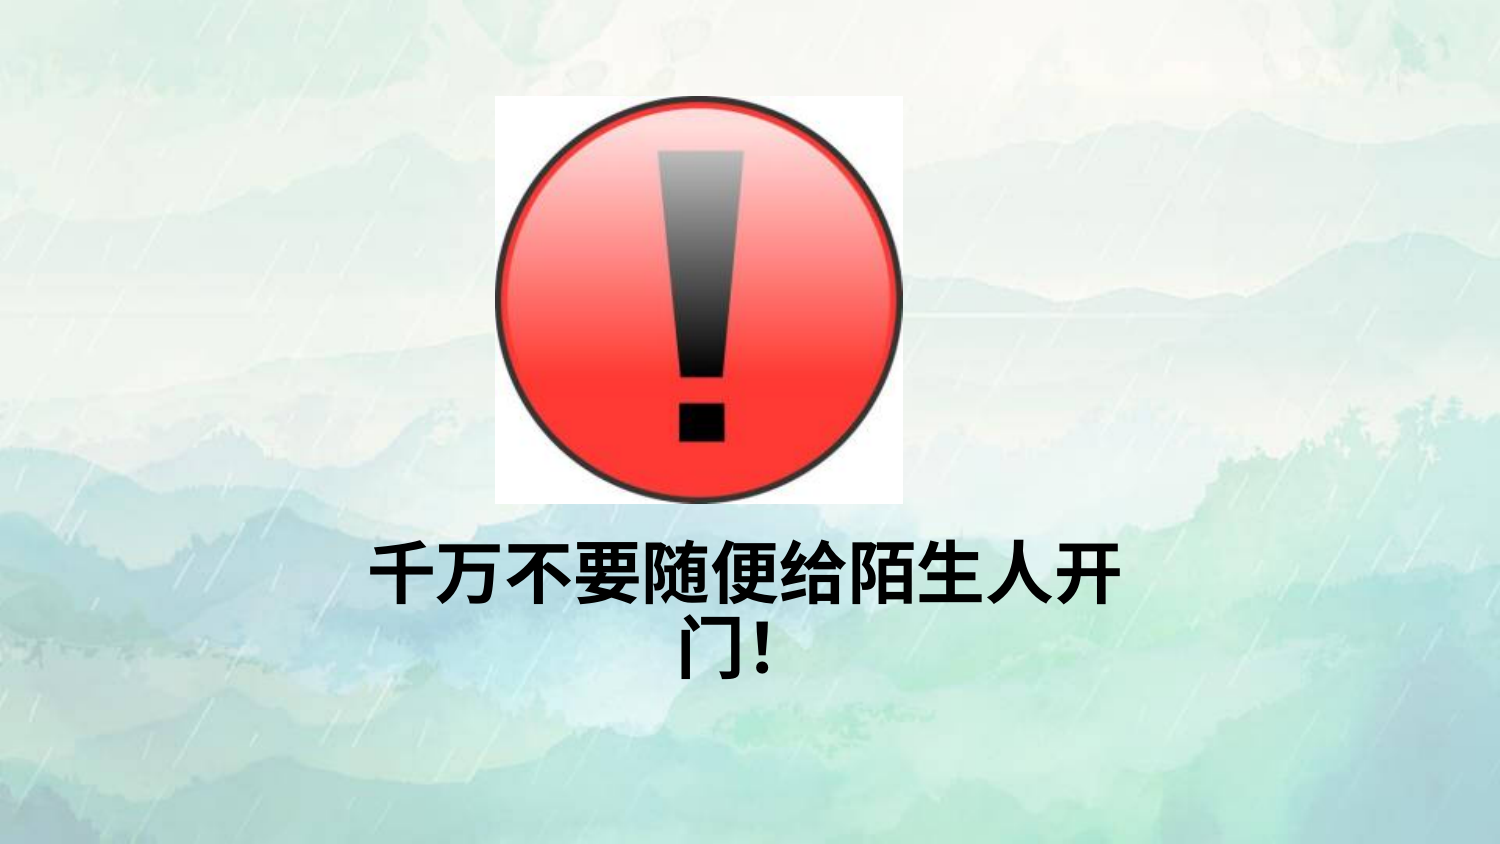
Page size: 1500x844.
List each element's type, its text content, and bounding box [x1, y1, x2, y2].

title 千万不要随便给陌生人开门！ [305, 530, 1185, 698]
picture [0, 0, 1500, 844]
